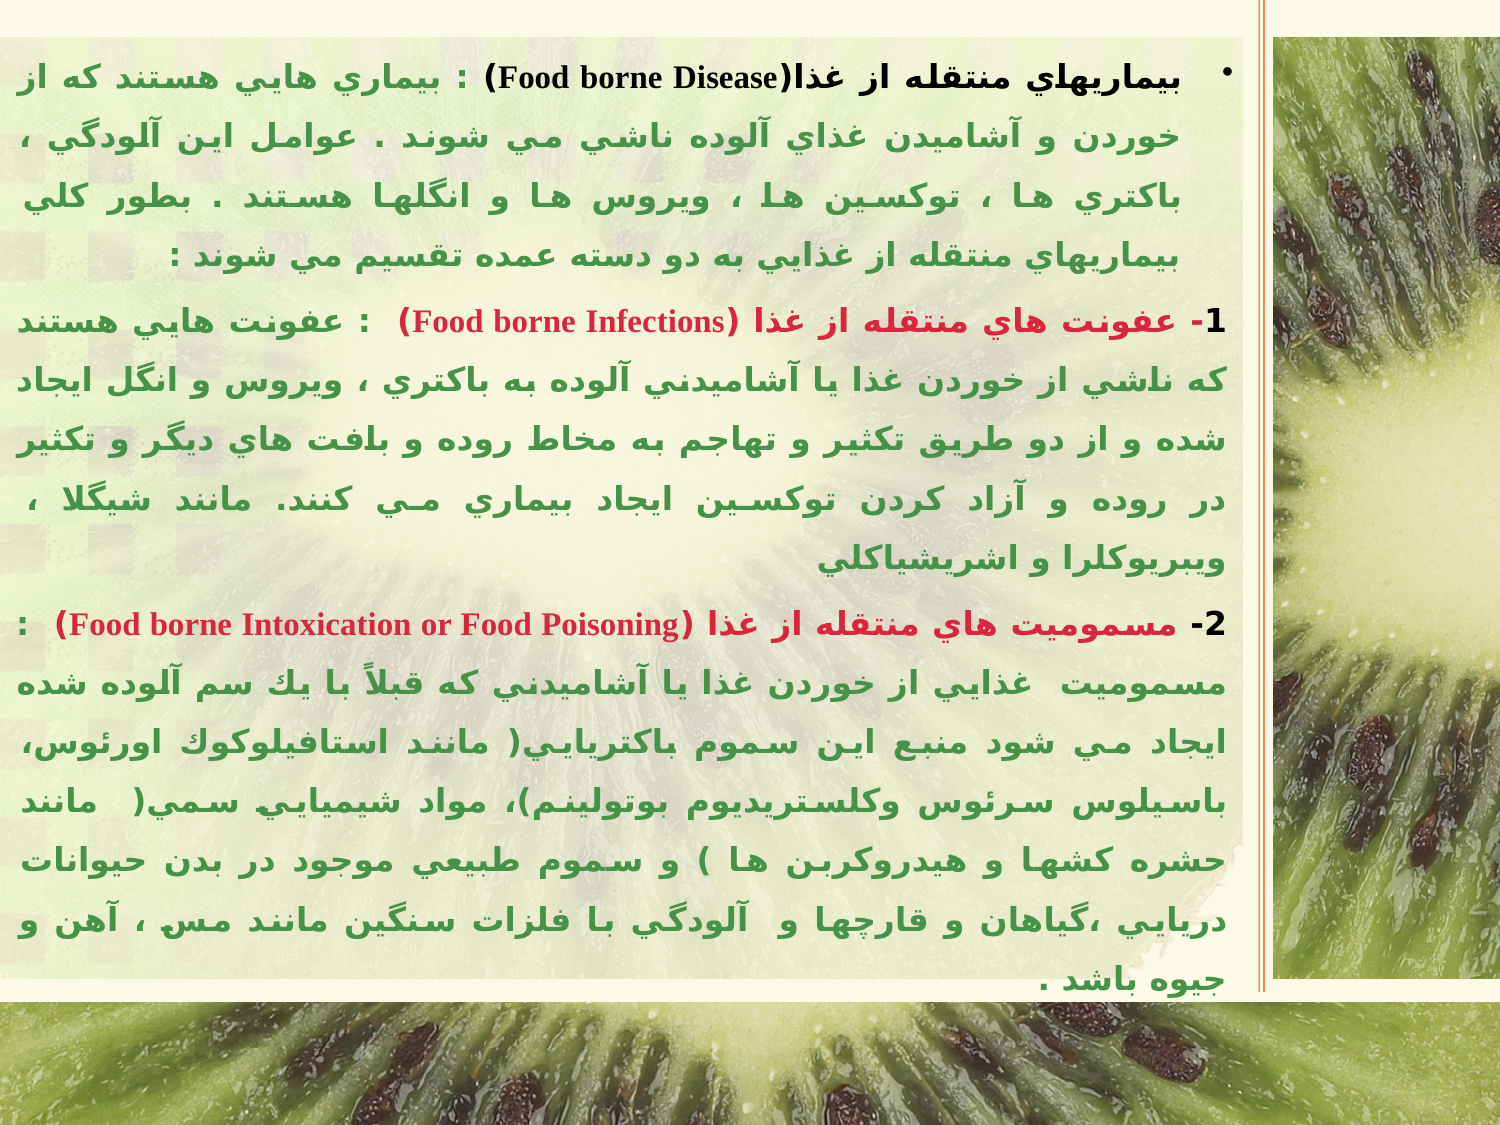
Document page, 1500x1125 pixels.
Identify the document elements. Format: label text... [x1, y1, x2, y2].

picture [0, 0, 1500, 1125]
list بيماريهاي منتقله از غذا(Food borne Disease) : بيماري هايي هستند كه از خوردن و آشاميدن غذاي آلوده ناشي مي شوند . عوامل اين آلودگي ، باكتري ها ،‌ توكسين ها ،‌ ويروس ها و انگلها هستند . بطور كلي بيماريهاي منتقله از غذايي به دو دسته عمده تقسيم مي شوند : 1- عفونت هاي منتقله از غذا (Food borne Infections) : عفونت هايي هستند كه ناشي از خوردن غذا يا آشاميدني آلوده به باكتري ،‌ ويروس و انگل ايجاد شده و از دو طريق تكثير و تهاجم به مخاط روده و بافت هاي ديگر و تكثير در روده و آزاد كردن توكسين ايجاد بيماري مي كنند. مانند شيگلا ، ويبريوكلرا و اشريشياكلي 2- مسموميت هاي منتقله از غذا (Food borne Intoxication or Food Poisoning) : مسموميت غذايي از خوردن غذا يا آشاميدني كه قبلاً با يك سم آلوده شده ايجاد مي شود منبع اين سموم باكتريايي( مانند استافيلوكوك اورئوس، باسيلوس سرئوس وكلستريديوم بوتولينم)، مواد شيميايي سمي( مانند حشره كشها و هيدروكربن ها ) و سموم طبيعي موجود در بدن حيوانات دريايي ،گياهان و قارچها و آلودگي با فلزات سنگين مانند مس ،‌ آهن و جيوه باشد . [0, 0, 1243, 1009]
